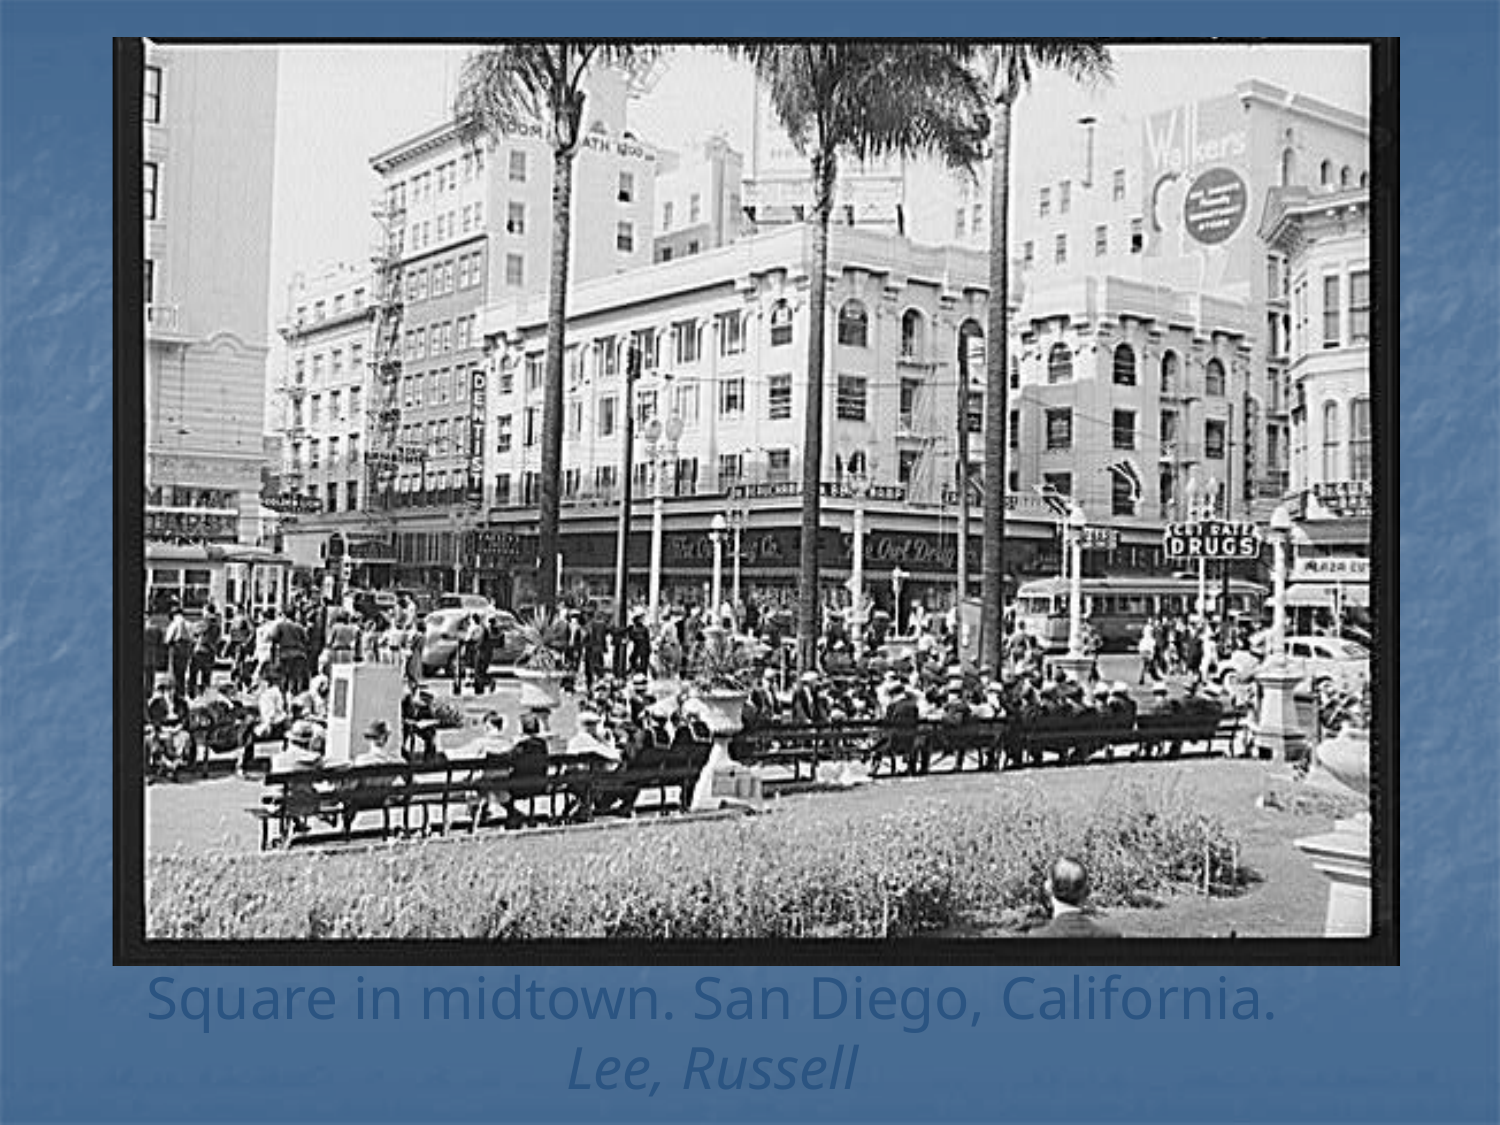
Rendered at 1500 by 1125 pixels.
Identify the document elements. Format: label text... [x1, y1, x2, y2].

title Square in midtown. San Diego, California. Lee, Russell [74, 937, 1351, 1125]
picture [112, 37, 1401, 966]
